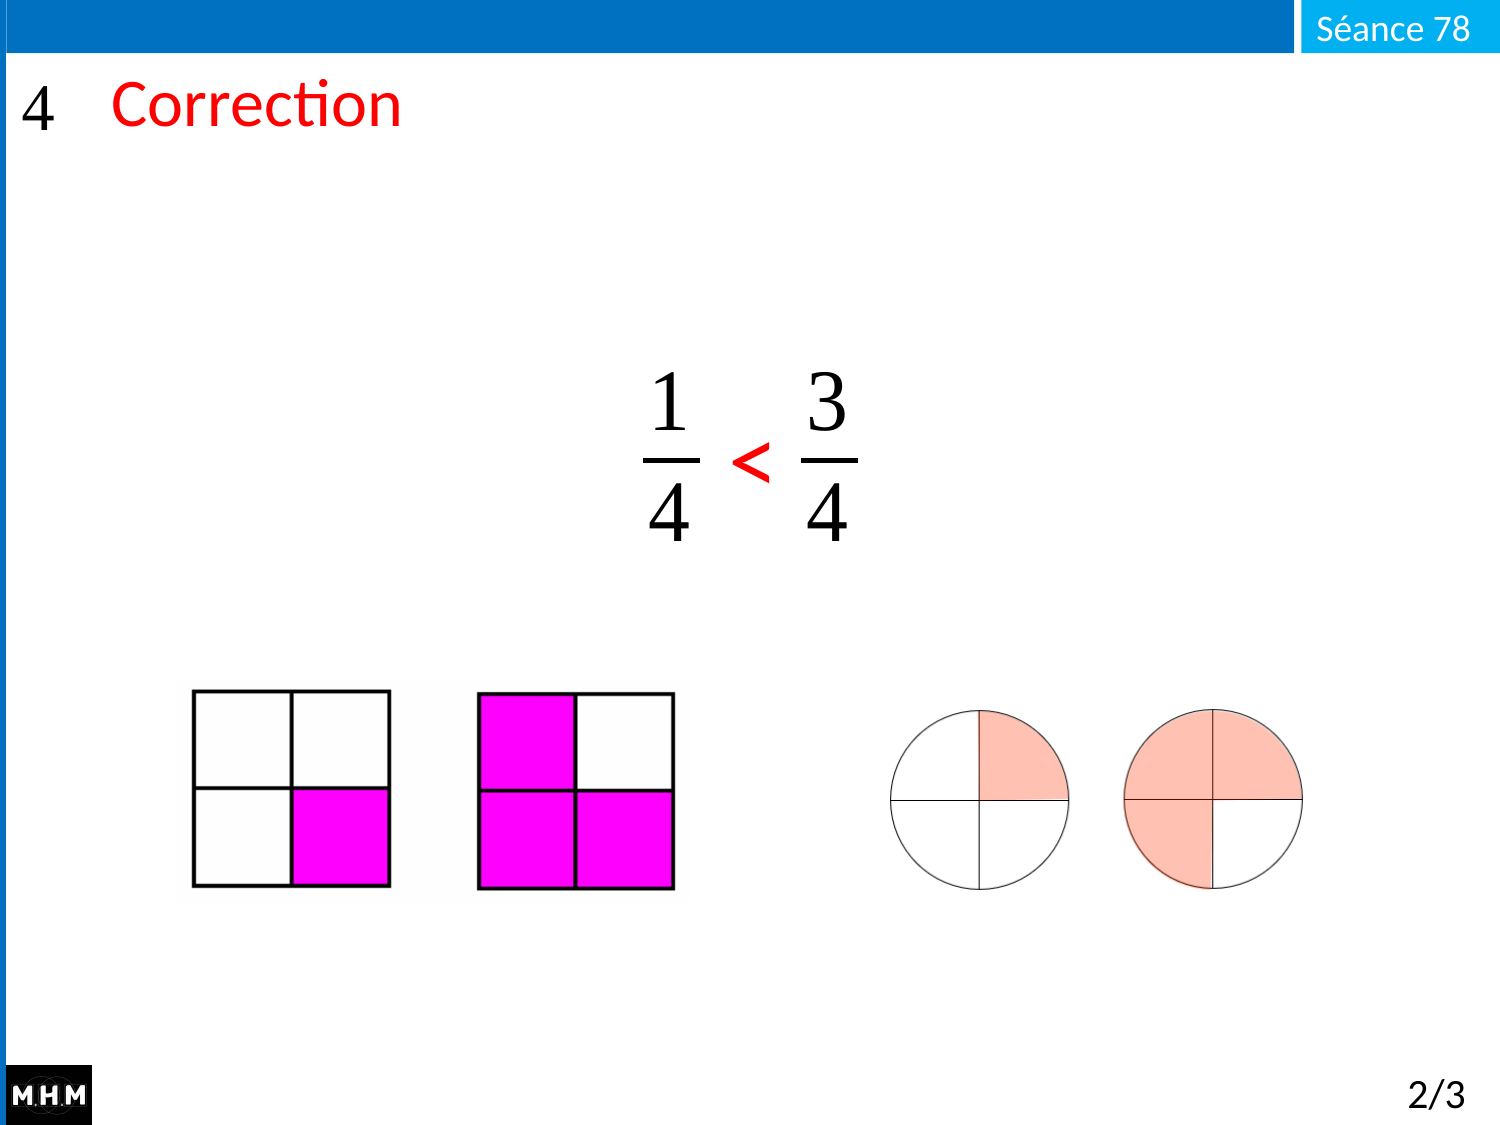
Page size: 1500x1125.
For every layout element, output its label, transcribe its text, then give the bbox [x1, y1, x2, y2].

picture [175, 679, 689, 903]
picture [6, 1065, 92, 1125]
title Correction [96, 60, 1391, 150]
list 2/3 [1373, 1064, 1500, 1125]
text_box > [706, 403, 794, 539]
picture [881, 697, 1325, 903]
